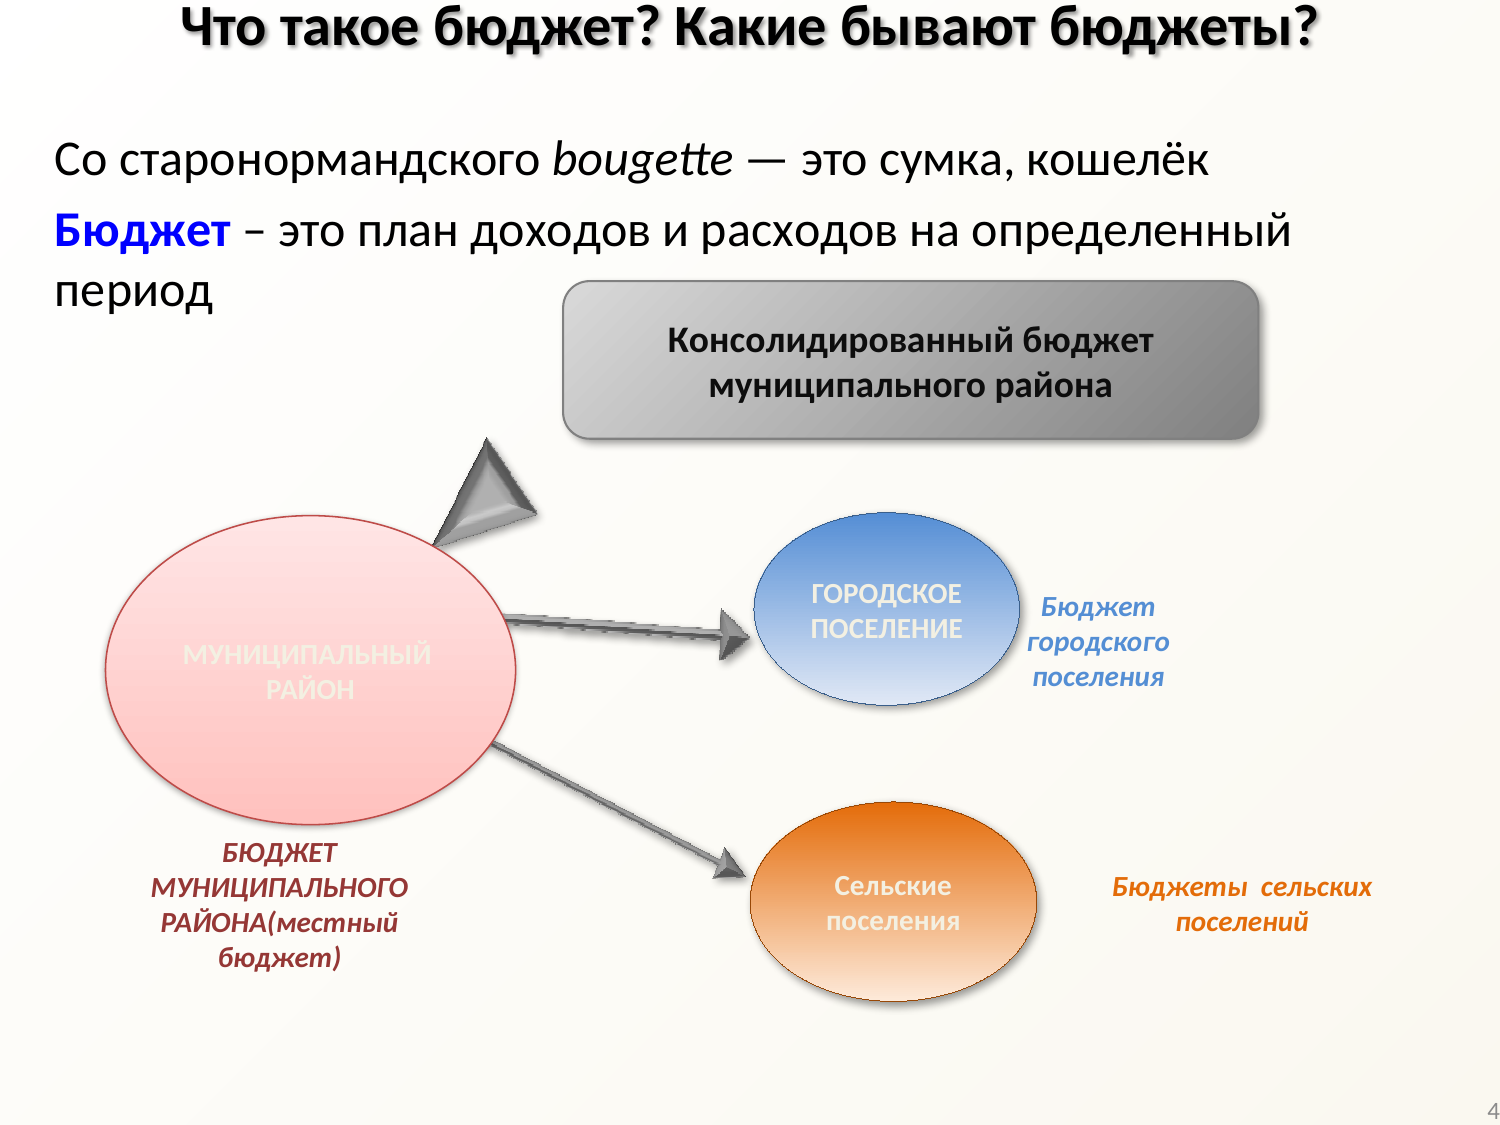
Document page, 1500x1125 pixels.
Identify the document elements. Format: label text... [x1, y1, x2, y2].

text_box Со старонормандского bougette — это сумка, кошелёк [53, 125, 1452, 190]
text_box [105, 280, 1407, 1029]
text_box Что такое бюджет? Какие бывают бюджеты? [0, 0, 1500, 118]
slide_number 4 [1149, 1094, 1500, 1125]
text_box Бюджет – это план доходов и расходов на определенный период [53, 196, 1452, 261]
